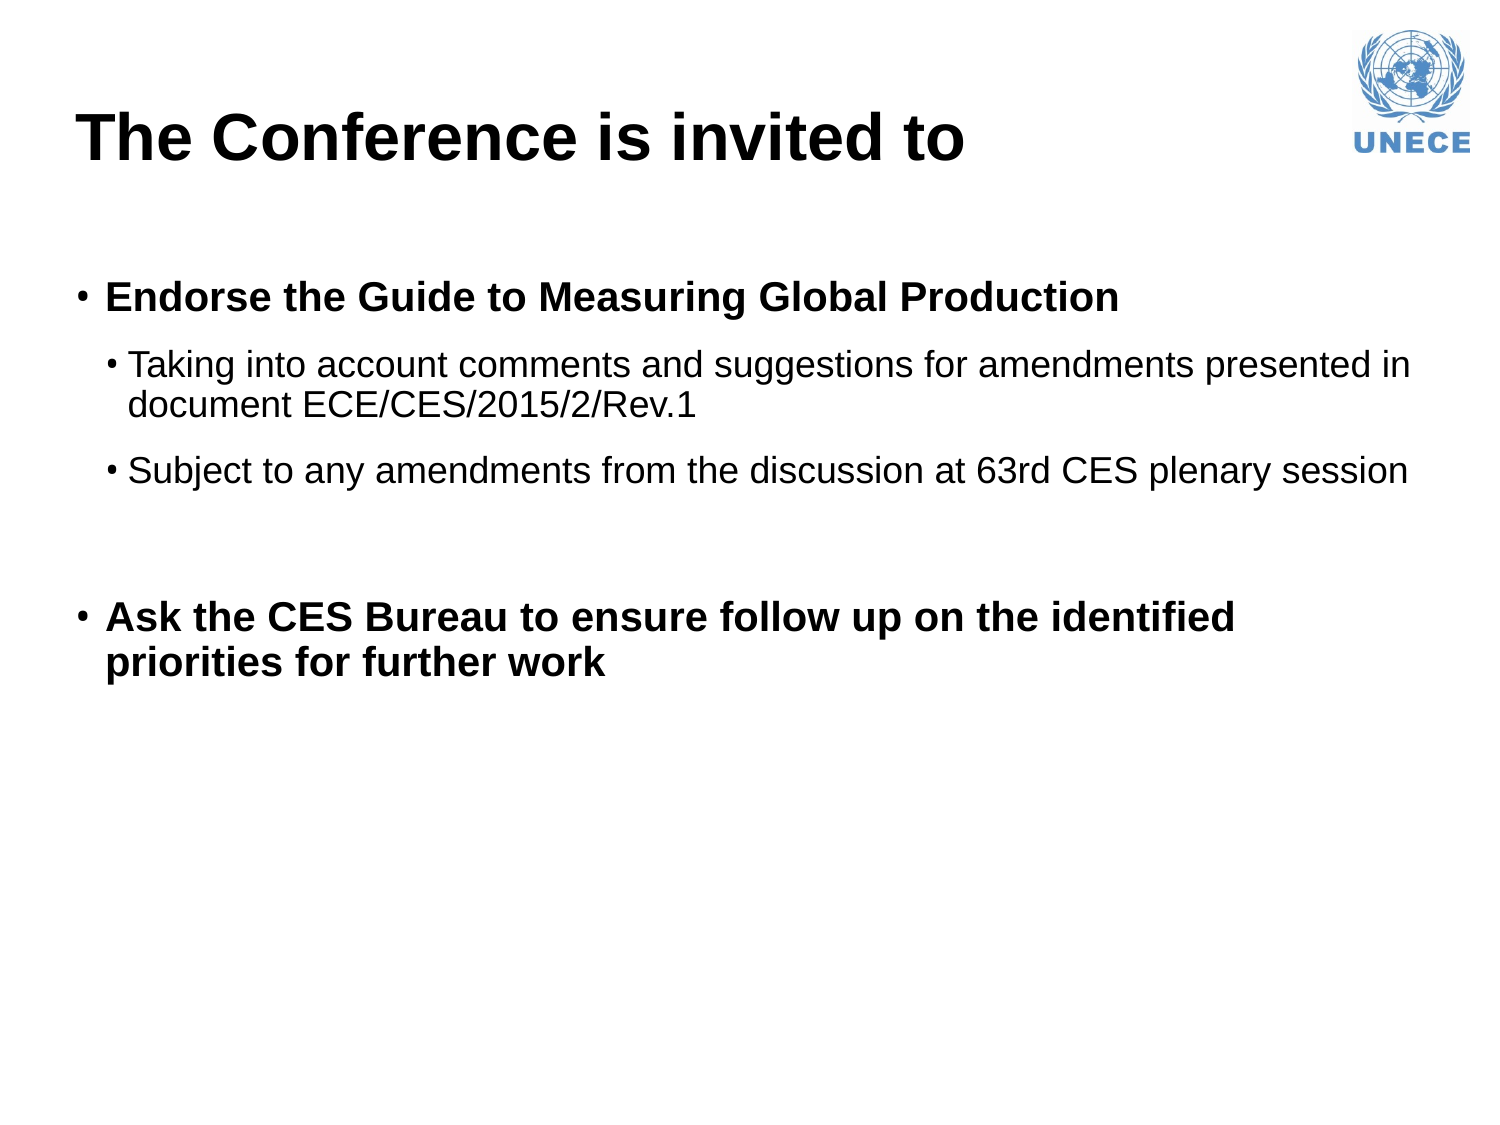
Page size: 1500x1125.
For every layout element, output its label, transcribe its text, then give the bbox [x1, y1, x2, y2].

picture [1352, 30, 1470, 153]
list Endorse the Guide to Measuring Global Production Taking into account comments and suggestions for amendments presented in document ECE/CES/2015/2/Rev.1 Subject to any amendments from the discussion at 63rd CES plenary session Ask the CES Bureau to ensure follow up on the identified priorities for further work [75, 275, 1425, 1000]
title The Conference is invited to [75, 50, 1425, 175]
